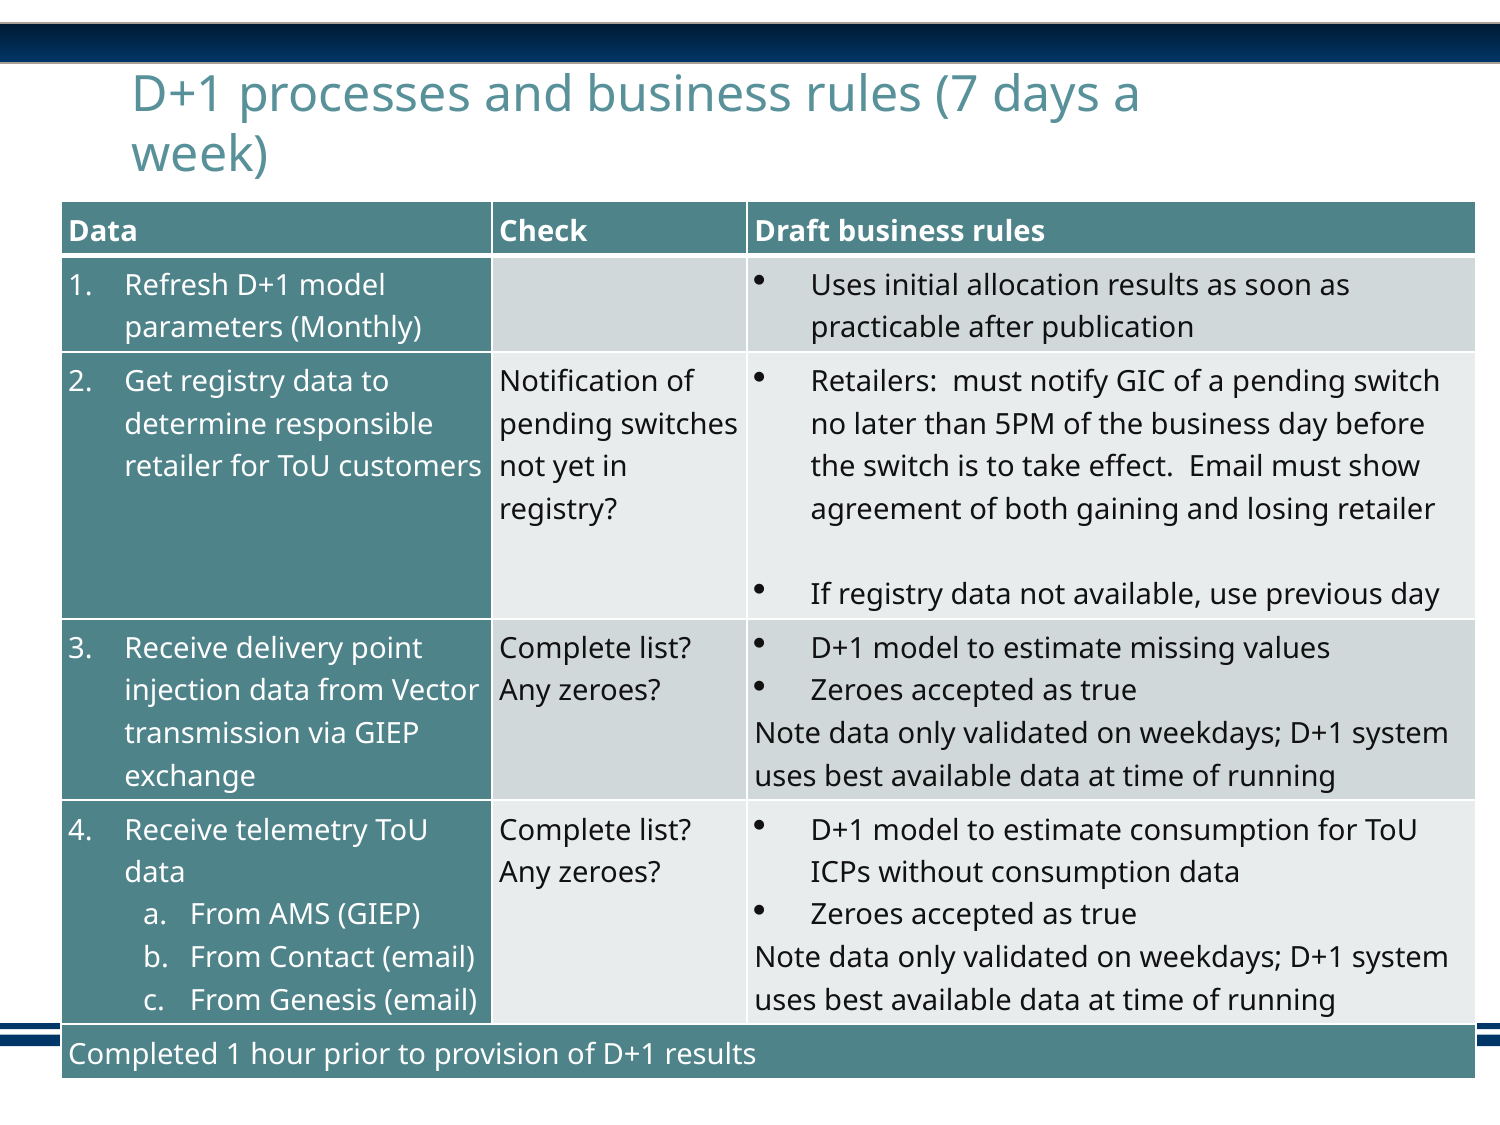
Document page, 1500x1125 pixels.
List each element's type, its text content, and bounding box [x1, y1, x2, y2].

table_header Data [62, 202, 491, 253]
table_cell Refresh D+1 model parameters (Monthly) [62, 258, 491, 351]
title D+1 processes and business rules (7 days a week) [131, 102, 1272, 182]
table_cell Completed 1 hour prior to provision of D+1 results [62, 1025, 1475, 1078]
table_cell Complete list? Any zeroes? [493, 620, 746, 799]
table_cell Receive delivery point injection data from Vector transmission via GIEP exchange [62, 620, 491, 799]
table_cell D+1 model to estimate missing values Zeroes accepted as true Note data only validated on weekdays; D+1 system uses best available data at time of running [748, 620, 1475, 799]
table_header Check [493, 202, 746, 253]
table_cell Retailers: must notify GIC of a pending switch no later than 5PM of the business day before the switch is to take effect. Email must show agreement of both gaining and losing retailer If registry data not available, use previous day [748, 353, 1475, 618]
table_header Draft business rules [748, 202, 1475, 253]
table_cell D+1 model to estimate consumption for ToU ICPs without consumption data Zeroes accepted as true Note data only validated on weekdays; D+1 system uses best available data at time of running [748, 801, 1475, 1023]
table_cell Notification of pending switches not yet in registry? [493, 353, 746, 618]
table_cell Complete list? Any zeroes? [493, 801, 746, 1023]
table_cell [493, 258, 746, 351]
table_cell Receive telemetry ToU data From AMS (GIEP) From Contact (email) From Genesis (email) [62, 801, 491, 1023]
table_cell Get registry data to determine responsible retailer for ToU customers [62, 353, 491, 618]
table_cell Uses initial allocation results as soon as practicable after publication [748, 258, 1475, 351]
